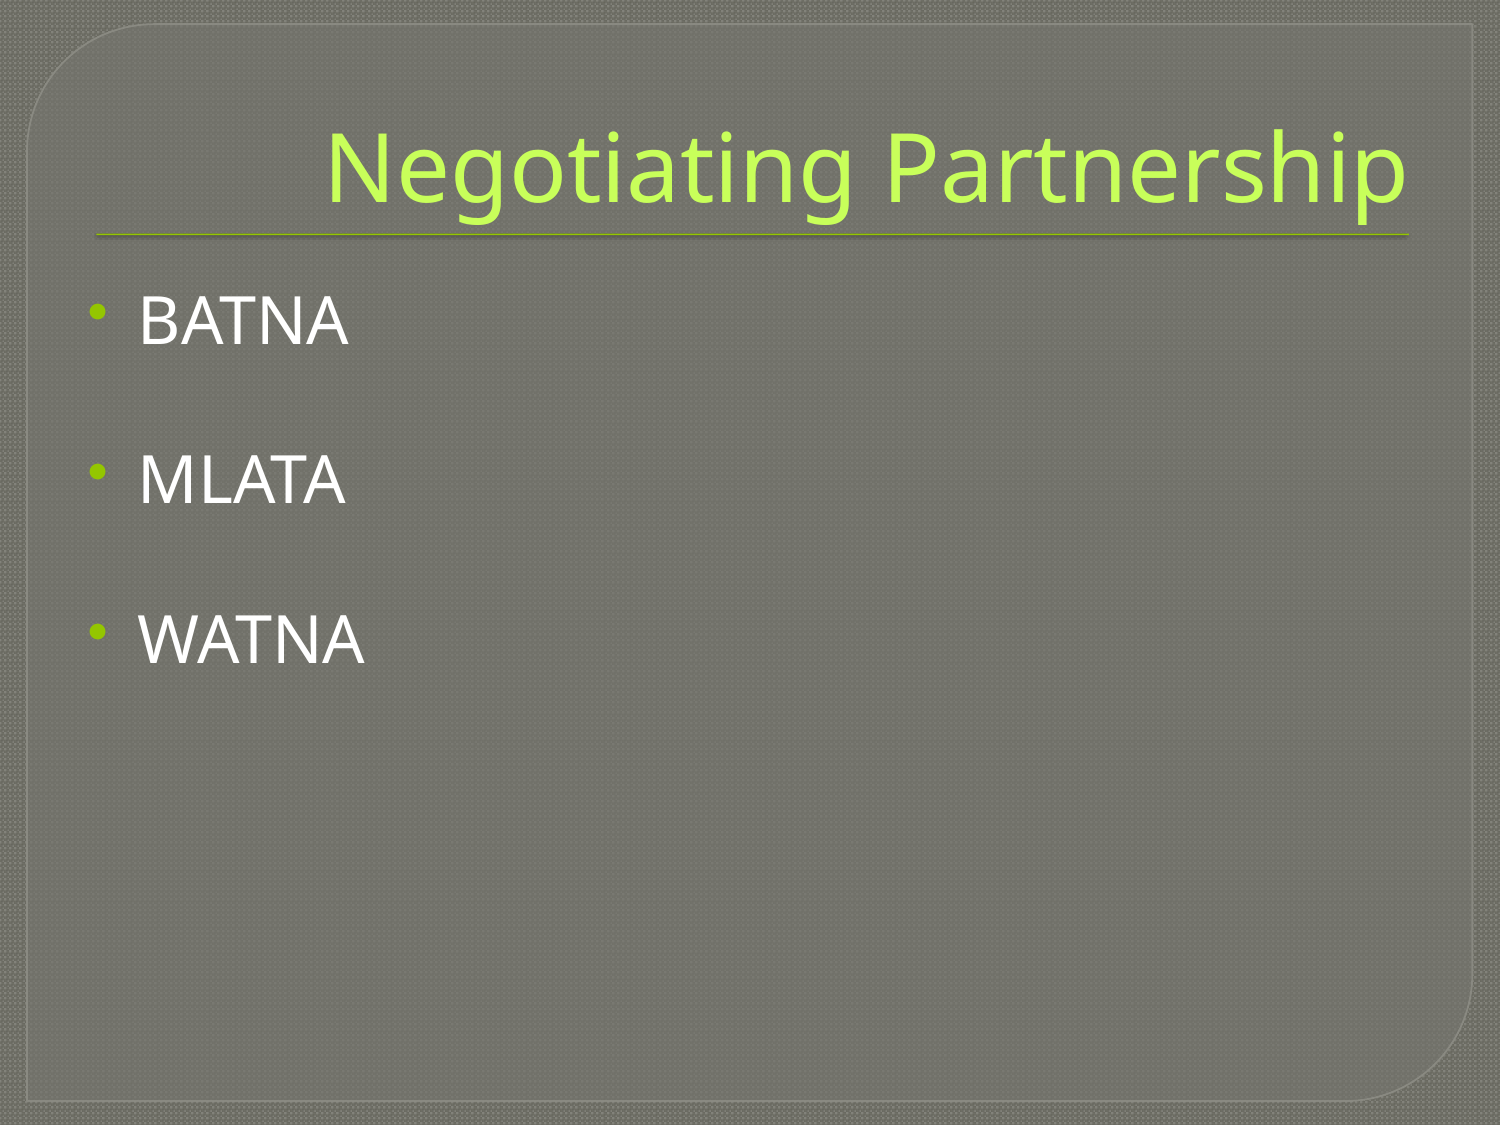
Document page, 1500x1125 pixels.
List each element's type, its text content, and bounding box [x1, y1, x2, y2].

list BATNA MLATA WATNA [75, 270, 1425, 1013]
title Negotiating Partnership [75, 41, 1425, 230]
